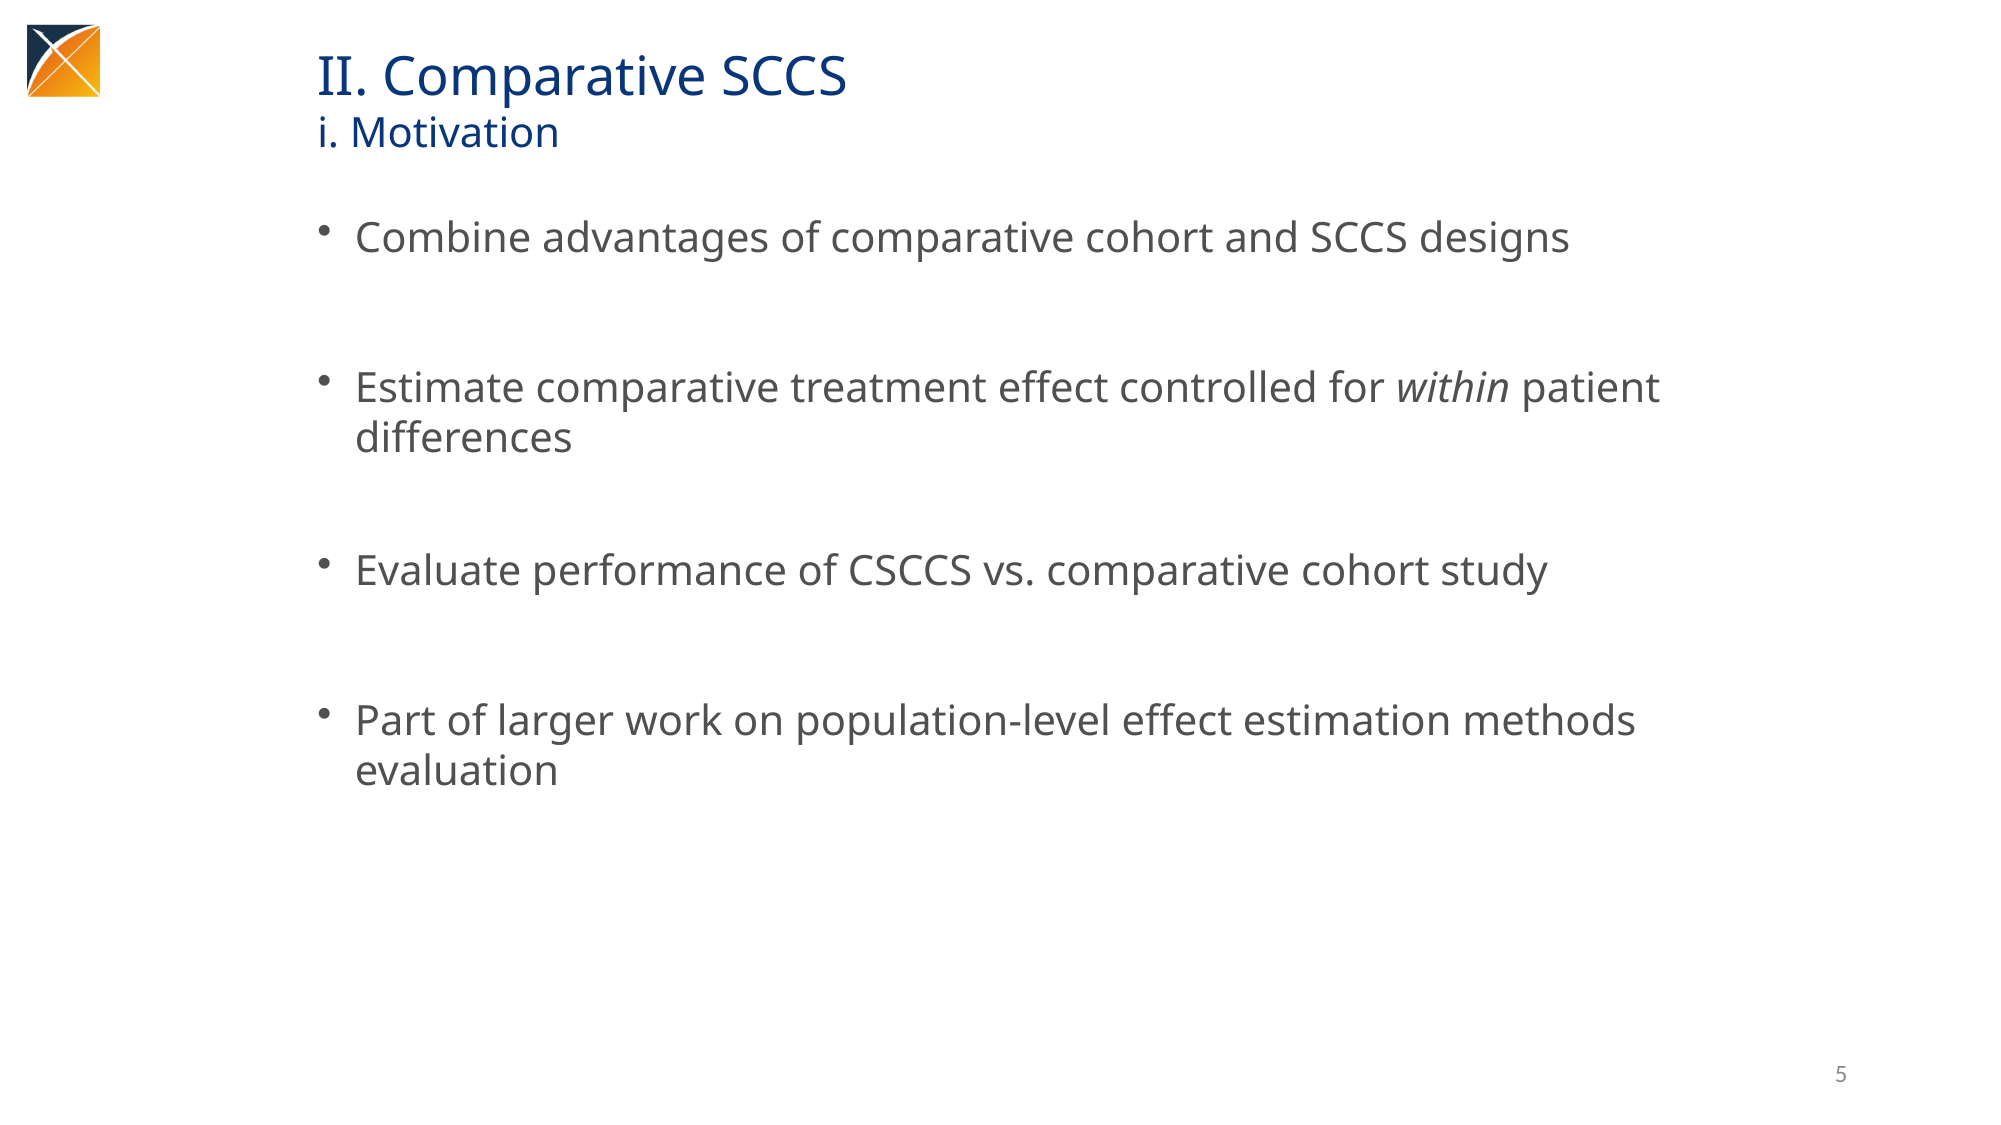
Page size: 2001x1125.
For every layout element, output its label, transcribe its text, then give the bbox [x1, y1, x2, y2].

text_box Combine advantages of comparative cohort and SCCS designs Estimate comparative treatment effect controlled for within patient differences Evaluate performance of CSCCS vs. comparative cohort study Part of larger work on population-level effect estimation methods evaluation [317, 210, 1683, 810]
slide_number 5 [1412, 1042, 1863, 1103]
picture [27, 24, 100, 97]
text_box II. Comparative SCCS i. Motivation [317, 41, 1683, 177]
